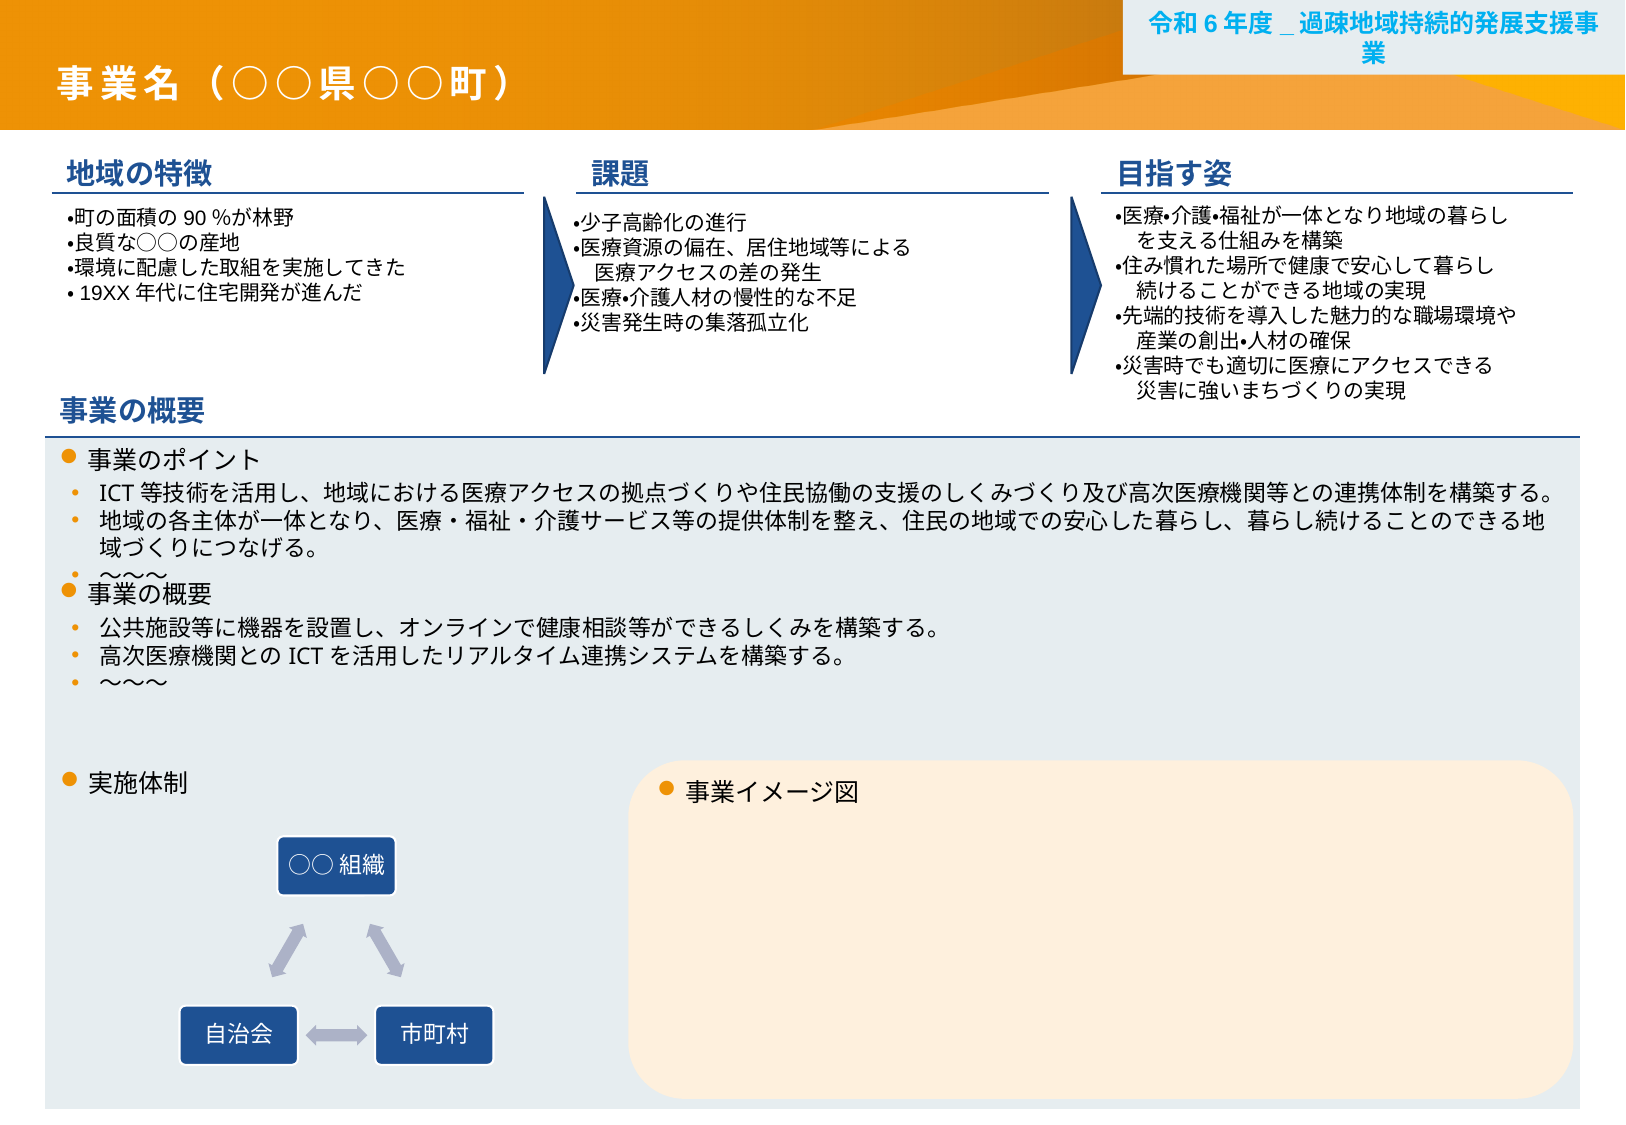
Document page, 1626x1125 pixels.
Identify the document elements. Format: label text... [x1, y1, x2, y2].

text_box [44, 571, 1570, 705]
text_box ・町の面積の90％が林野 ・良質な○○の産地 ・環境に配慮した取組を実施してきた ・19XX年代に住宅開発が進んだ [52, 197, 523, 312]
text_box [543, 196, 558, 375]
text_box [1070, 196, 1100, 375]
table_header 事業の概要 [45, 374, 1580, 436]
text_box 事業名（○○県○○町） [56, 60, 1592, 106]
picture [0, 0, 1625, 130]
text_box ・少子高齢化の進行 ・医療資源の偏在、居住地域等による 医療アクセスの差の発生 ・医療・介護人材の慢性的な不足 ・災害発生時の集落孤立化 [558, 202, 1029, 342]
table_cell [52, 194, 524, 233]
table_header 課題 [576, 143, 1049, 192]
table_header 目指す姿 [1101, 143, 1573, 192]
table_cell [45, 438, 1580, 1109]
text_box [44, 437, 1574, 570]
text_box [628, 760, 1574, 1099]
table_header 地域の特徴 [52, 143, 524, 192]
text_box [99, 836, 574, 1065]
table_cell [1101, 194, 1573, 233]
text_box ・医療・介護・福祉が一体となり地域の暮らし を支える仕組みを構築 ・住み慣れた場所で健康で安心して暮らし 続けることができる地域の実現 ・先端的技術を導入した魅力的な職場環境や 産業の創出・人材の確保 ・災害時でも適切に医療にアクセスできる 災害に強いまちづくりの実現 [1100, 195, 1569, 411]
text_box 令和6年度_過疎地域持続的発展支援事業 [1122, 0, 1625, 76]
table_cell [576, 194, 1049, 235]
text_box 実施体制 [45, 760, 204, 806]
